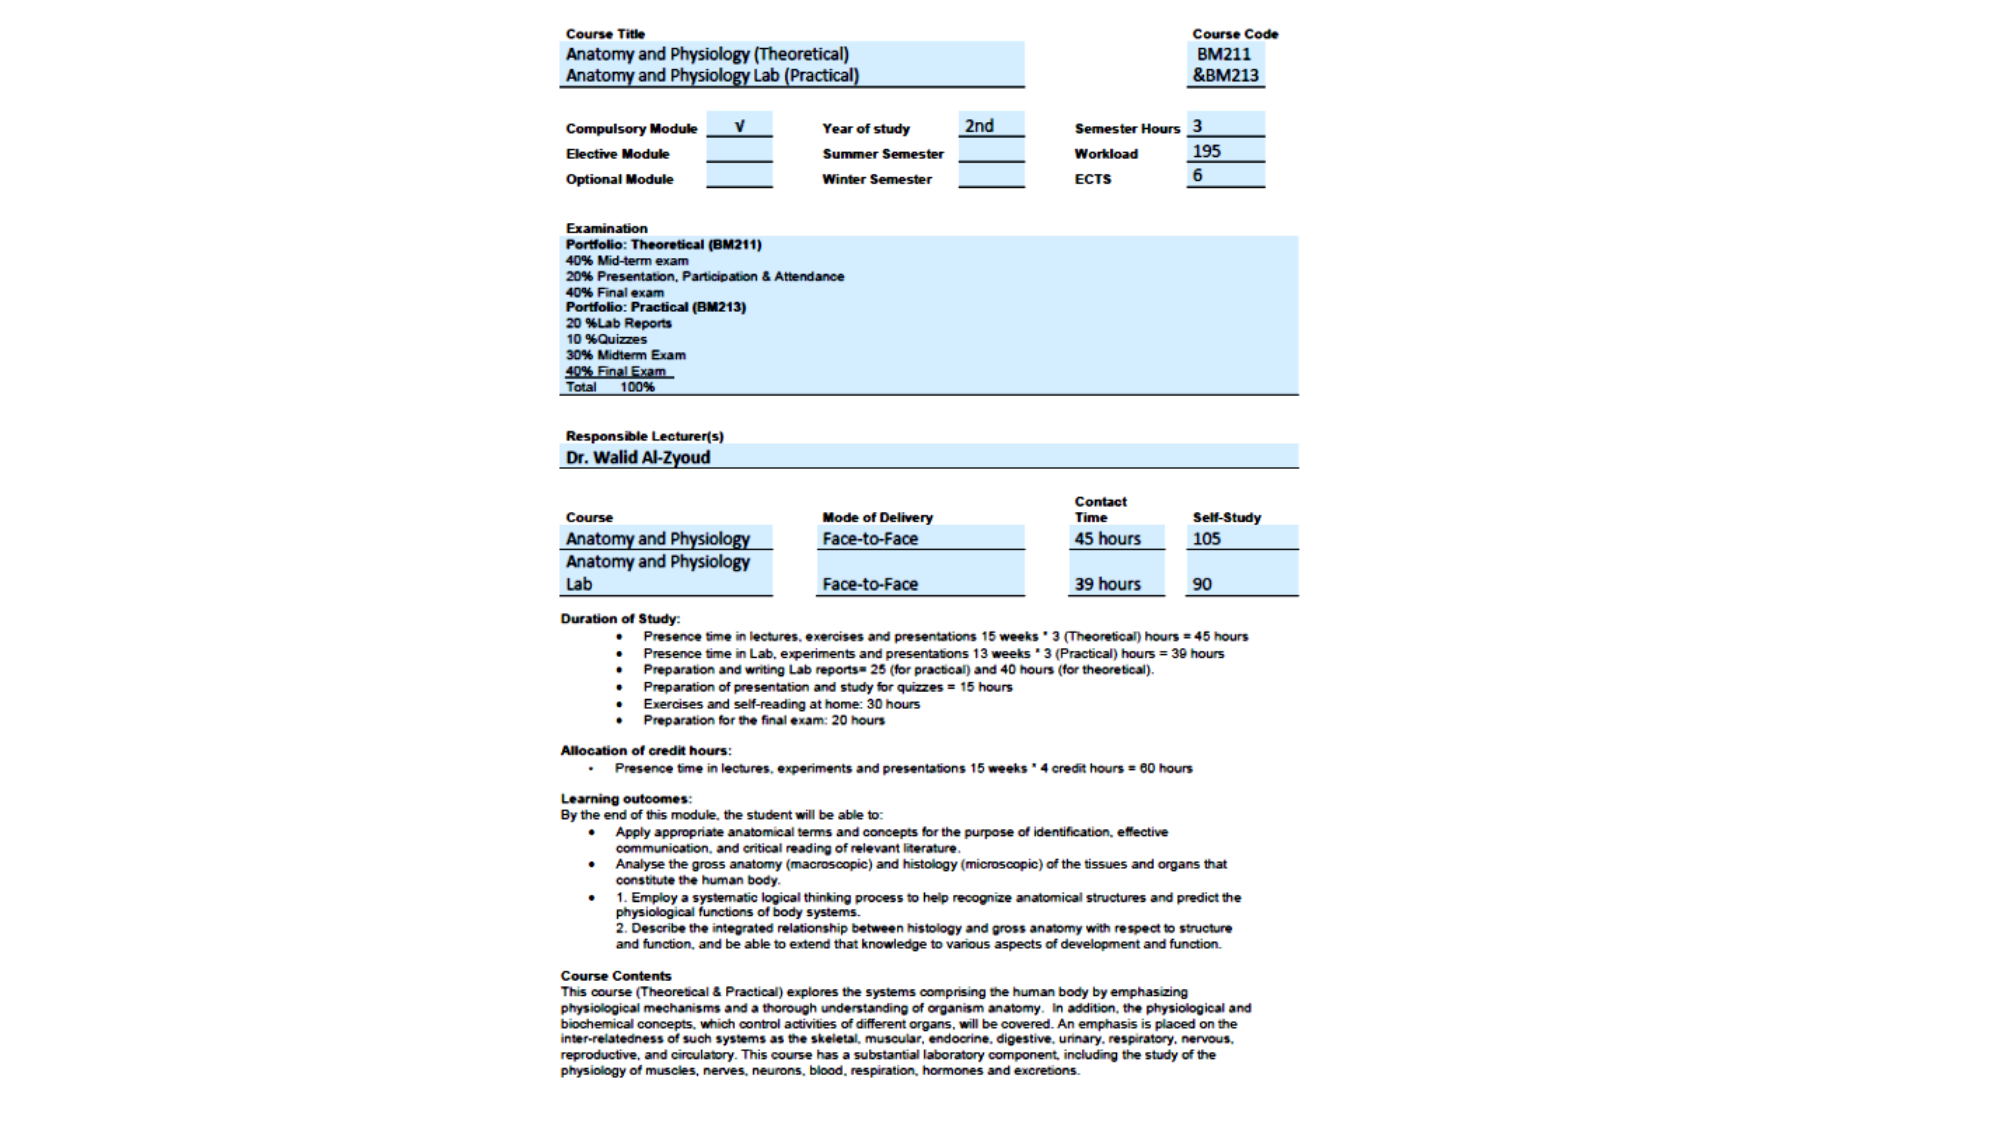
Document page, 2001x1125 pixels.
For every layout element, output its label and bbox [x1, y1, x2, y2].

picture [505, 20, 1315, 1103]
